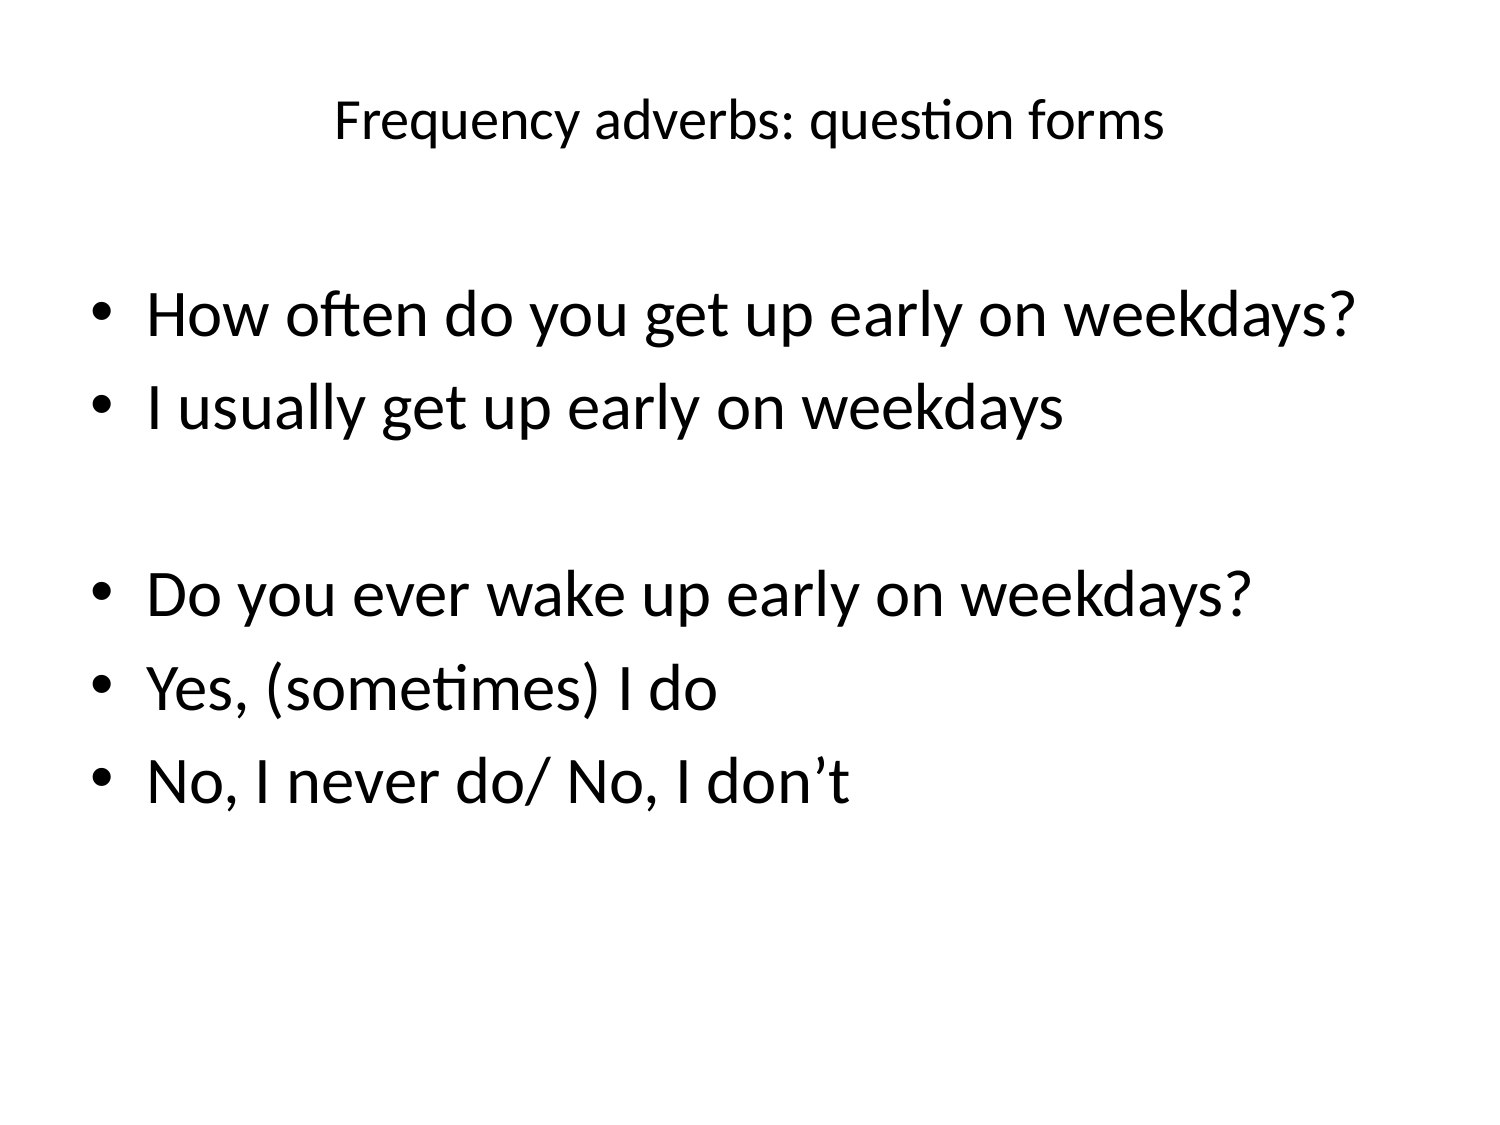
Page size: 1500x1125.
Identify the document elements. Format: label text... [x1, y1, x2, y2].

title Frequency adverbs: question forms [75, 45, 1425, 188]
list How often do you get up early on weekdays? I usually get up early on weekdays Do you ever wake up early on weekdays? Yes, (sometimes) I do No, I never do/ No, I don’t [75, 262, 1425, 1005]
